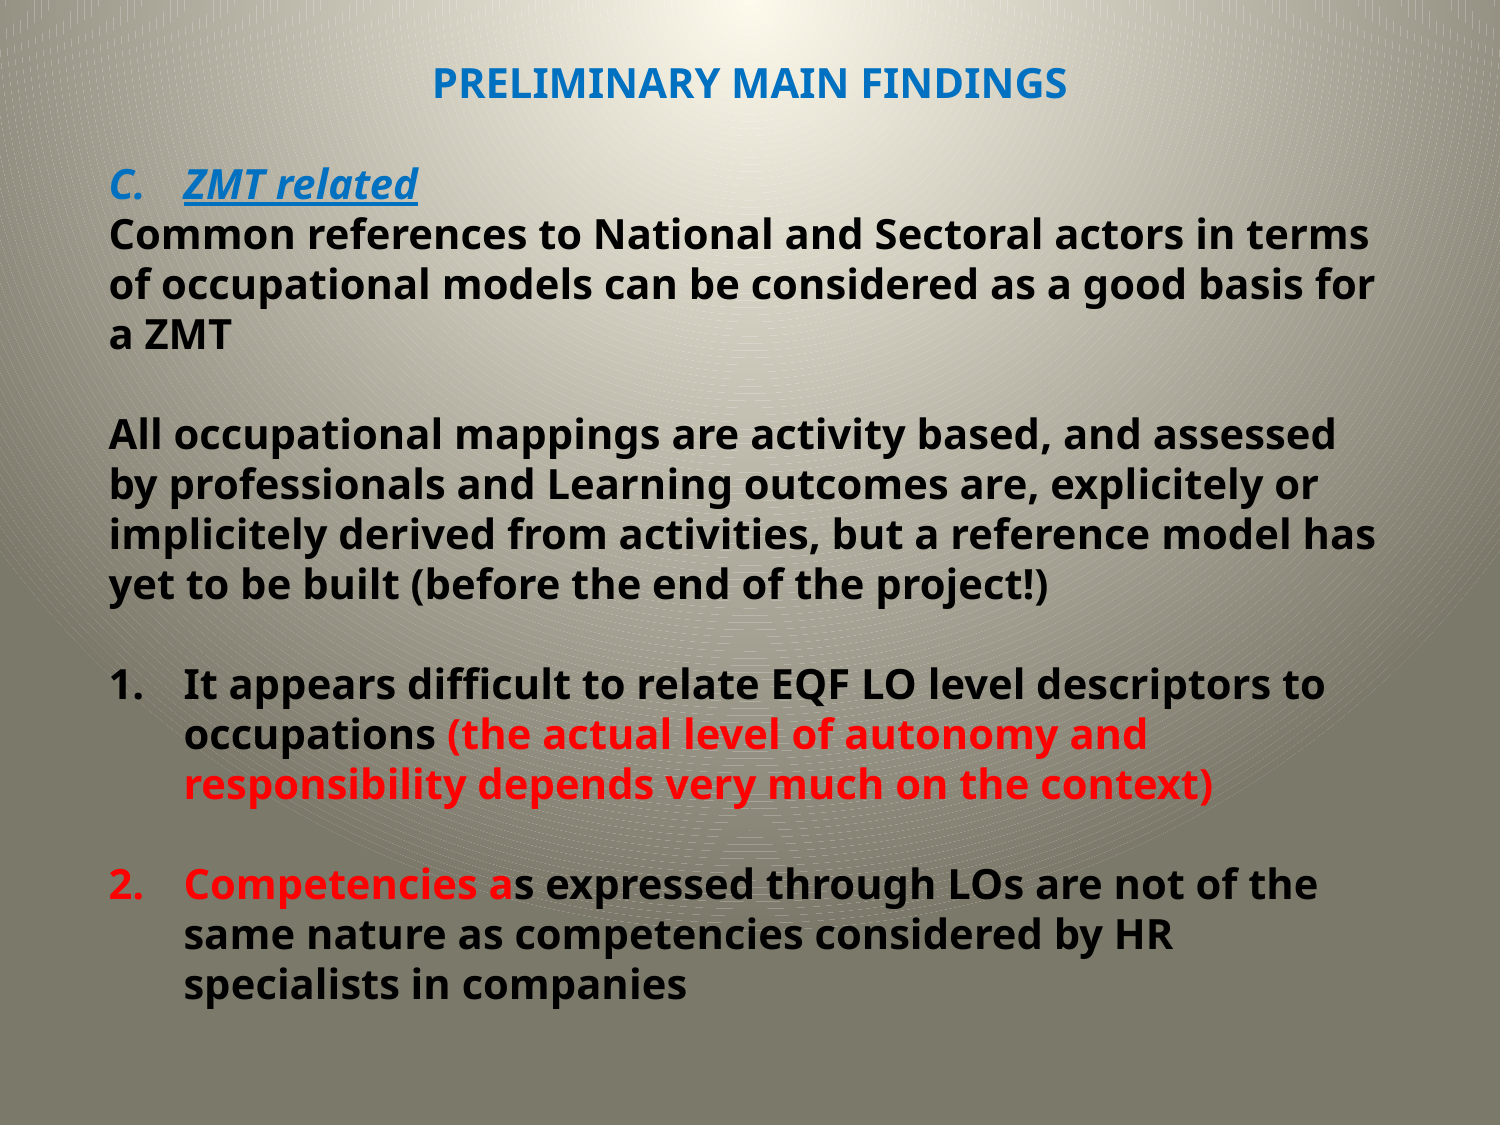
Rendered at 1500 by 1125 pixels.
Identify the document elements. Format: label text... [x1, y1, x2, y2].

text_box PRELIMINARY MAIN FINDINGS ZMT related Common references to National and Sectoral actors in terms of occupational models can be considered as a good basis for a ZMT All occupational mappings are activity based, and assessed by professionals and Learning outcomes are, explicitely or implicitely derived from activities, but a reference model has yet to be built (before the end of the project!) It appears difficult to relate EQF LO level descriptors to occupations (the actual level of autonomy and responsibility depends very much on the context) Competencies as expressed through LOs are not of the same nature as competencies considered by HR specialists in companies [93, 0, 1407, 1116]
